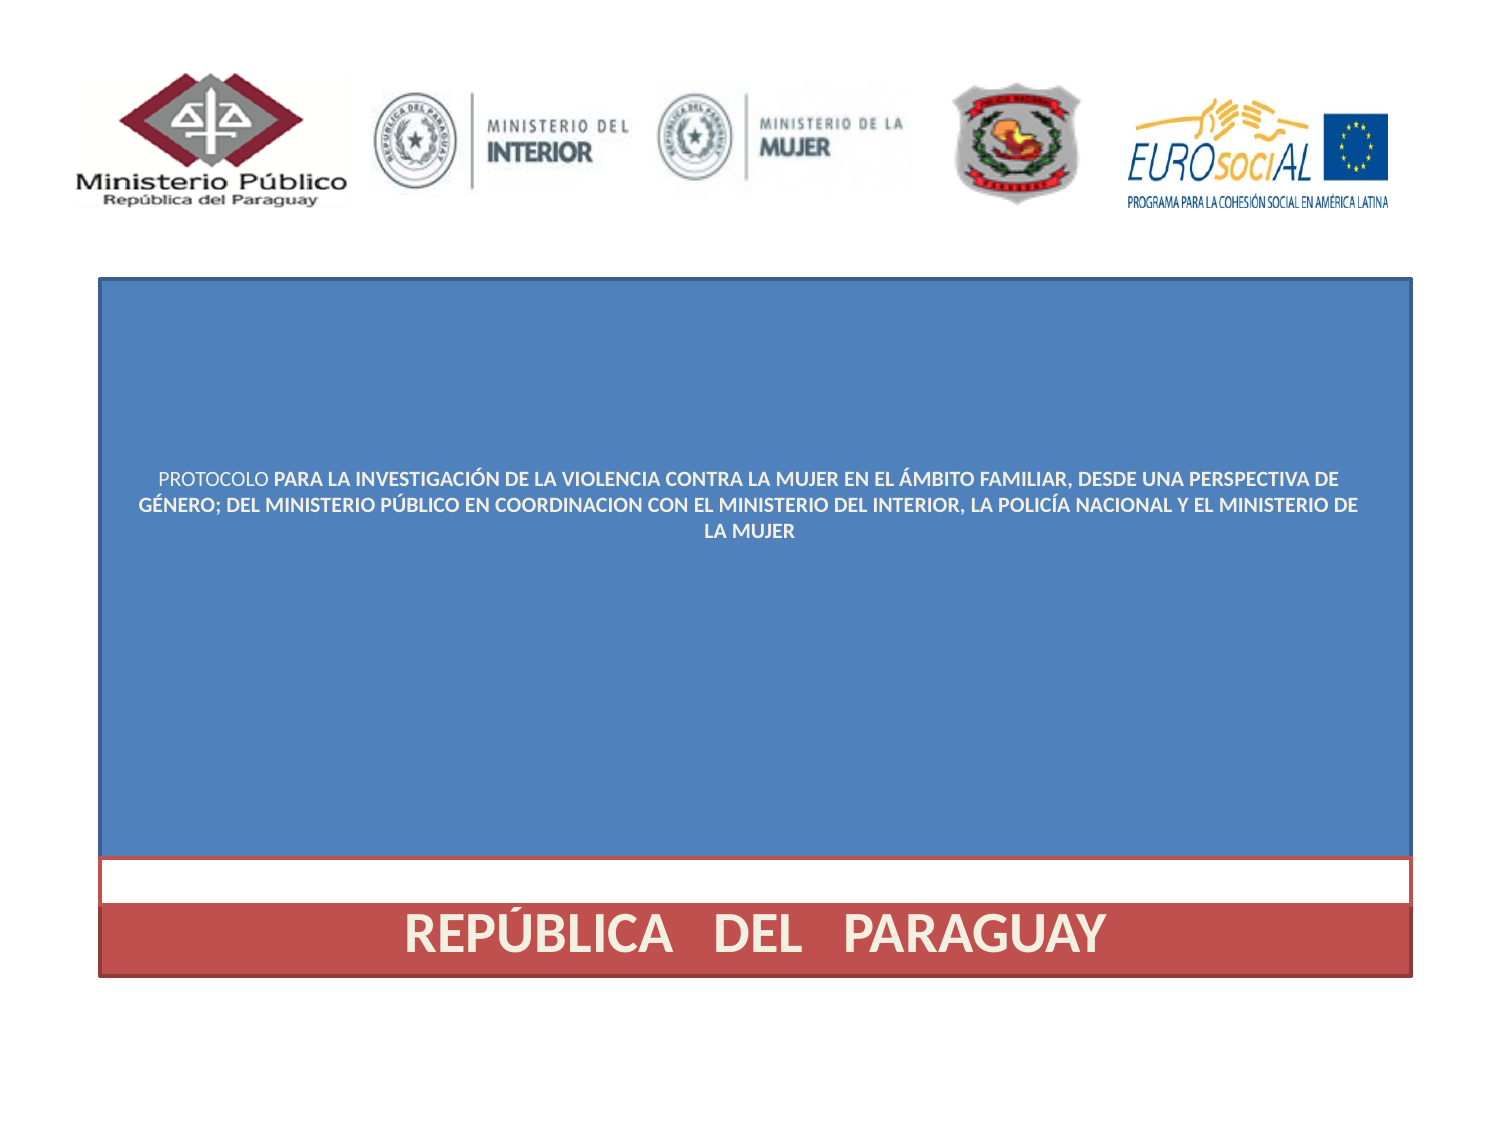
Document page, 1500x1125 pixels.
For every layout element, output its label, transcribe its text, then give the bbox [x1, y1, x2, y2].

picture [655, 74, 928, 221]
text_box [98, 277, 1413, 856]
picture [76, 73, 349, 209]
text_box REPÚBLICA DEL PARAGUAY [98, 907, 1413, 978]
text_box [98, 856, 1413, 907]
title PROTOCOLO PARA LA INVESTIGACIÓN DE LA VIOLENCIA CONTRA LA MUJER EN EL ÁMBITO FAMILIAR, DESDE UNA PERSPECTIVA DE GÉNERO; DEL MINISTERIO PÚBLICO EN COORDINACION CON EL MINISTERIO DEL INTERIOR, LA POLICÍA NACIONAL Y EL MINISTERIO DE LA MUJER [112, 349, 1388, 591]
picture [371, 77, 632, 197]
picture [938, 74, 1093, 221]
picture [1127, 98, 1389, 209]
